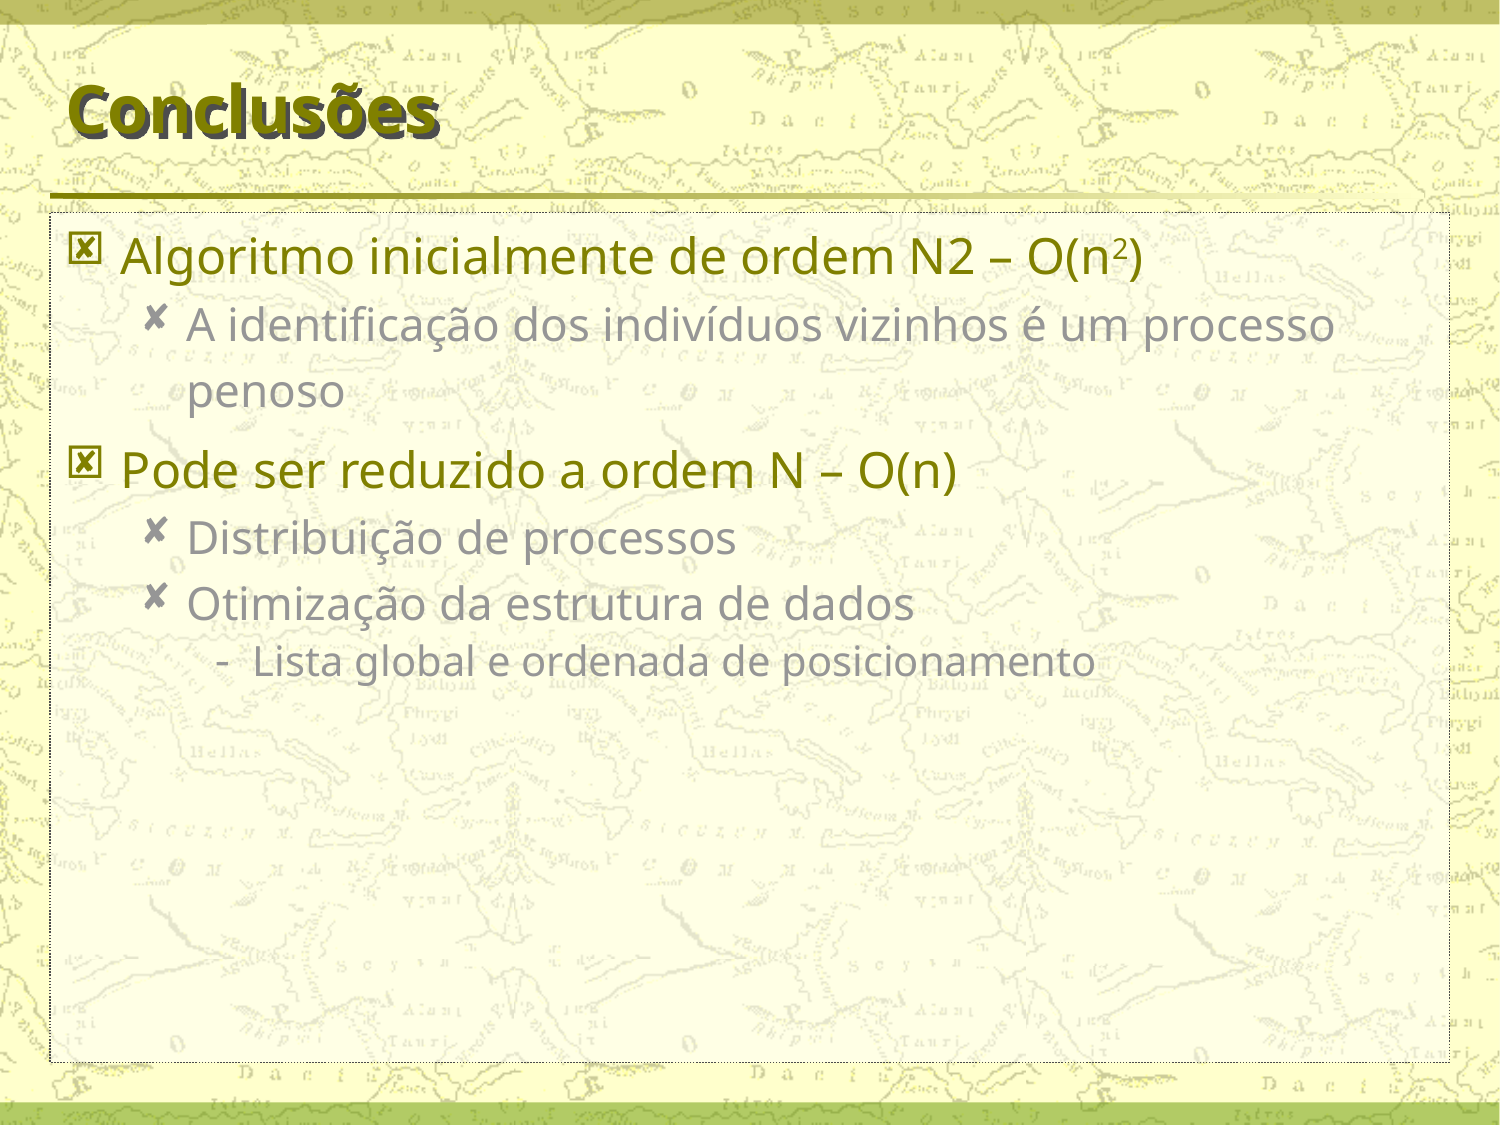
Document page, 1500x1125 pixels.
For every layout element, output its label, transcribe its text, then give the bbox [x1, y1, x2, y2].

picture [0, 25, 1500, 1102]
list Algoritmo inicialmente de ordem N2 – O(n2) A identificação dos indivíduos vizinhos é um processo penoso Pode ser reduzido a ordem N – O(n) Distribuição de processos Otimização da estrutura de dados Lista global e ordenada de posicionamento [49, 212, 1450, 1063]
title Conclusões [50, 8, 1450, 206]
